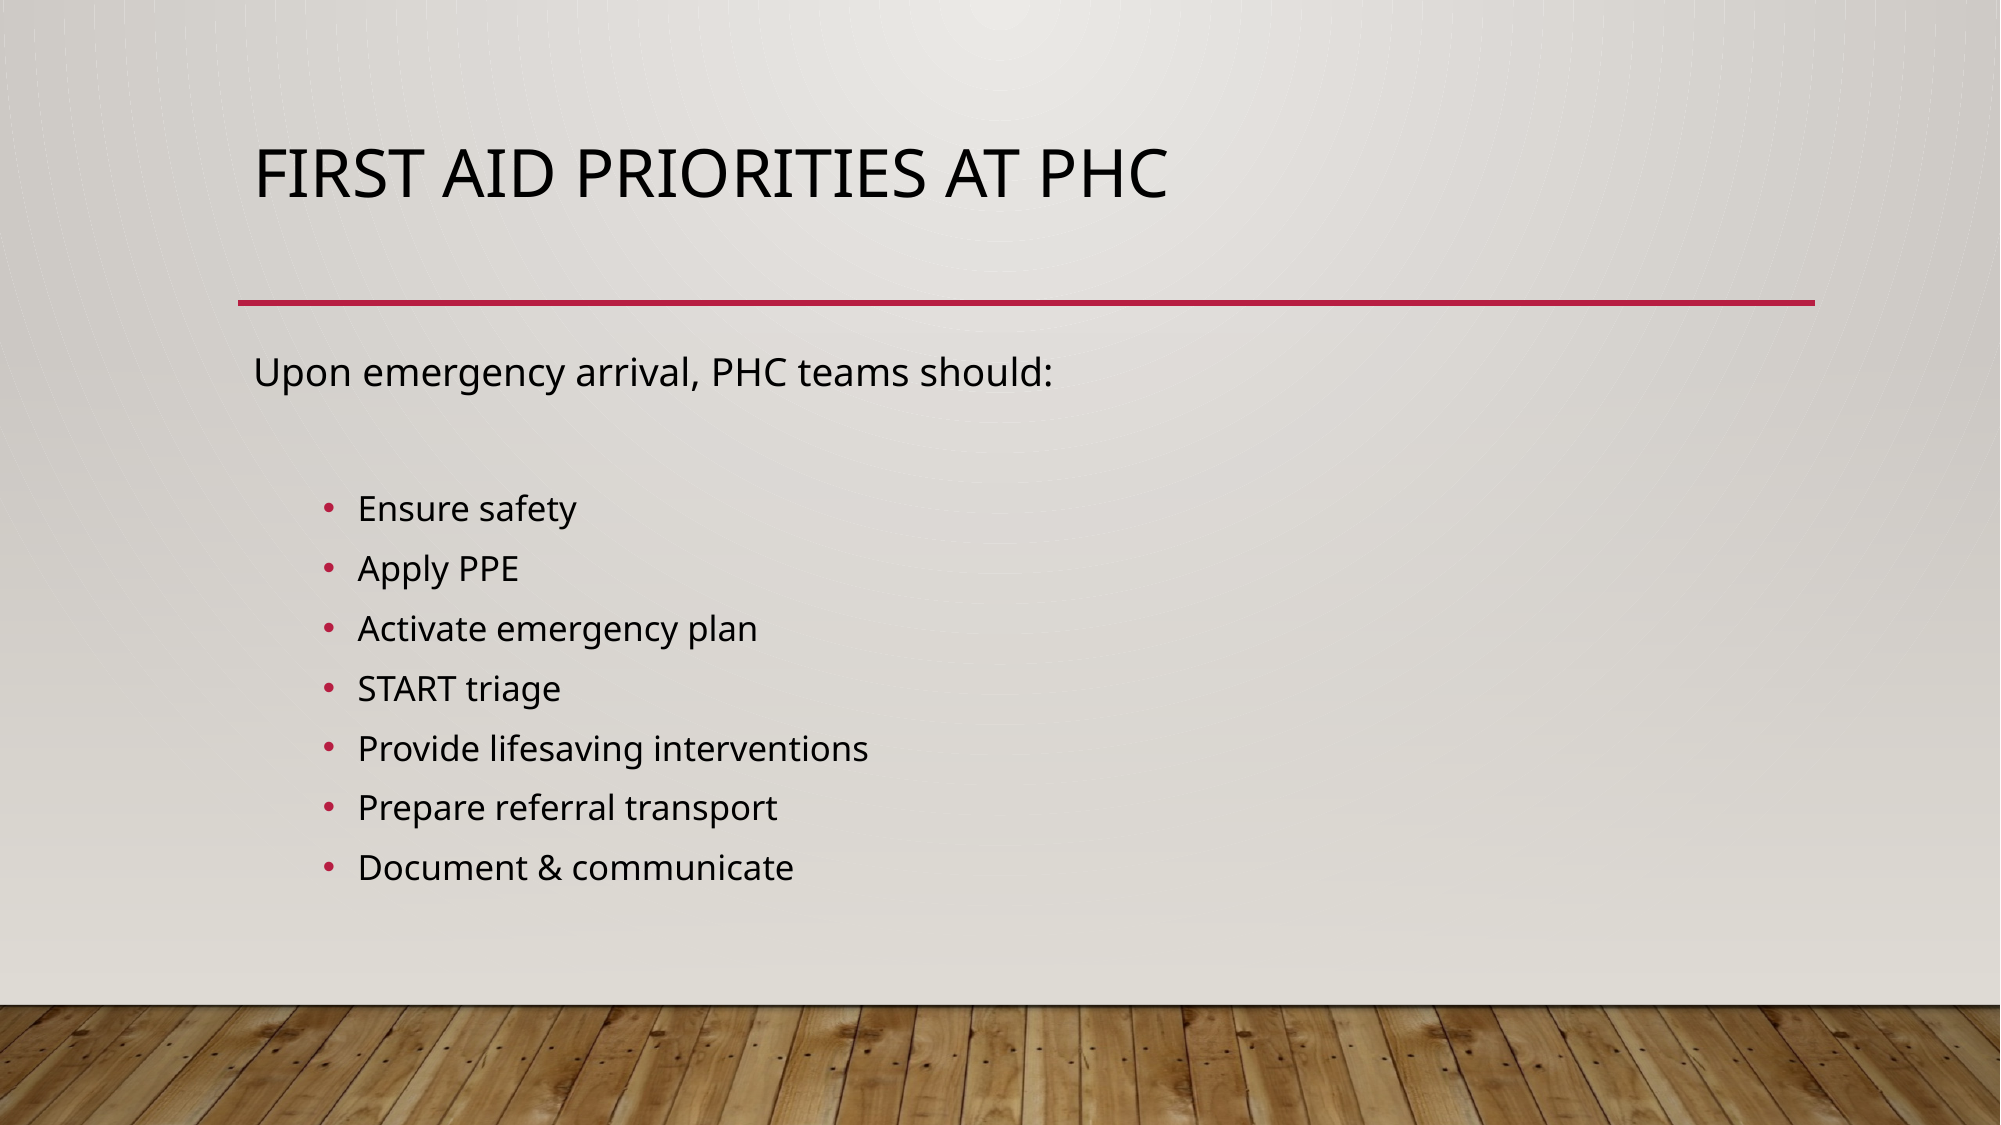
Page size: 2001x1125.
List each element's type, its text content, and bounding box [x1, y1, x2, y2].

title First Aid Priorities at PHC [238, 131, 1814, 305]
picture [0, 1005, 2000, 1125]
list Upon emergency arrival, PHC teams should: Ensure safety Apply PPE Activate emergency plan START triage Provide lifesaving interventions Prepare referral transport Document & communicate [238, 330, 1814, 897]
